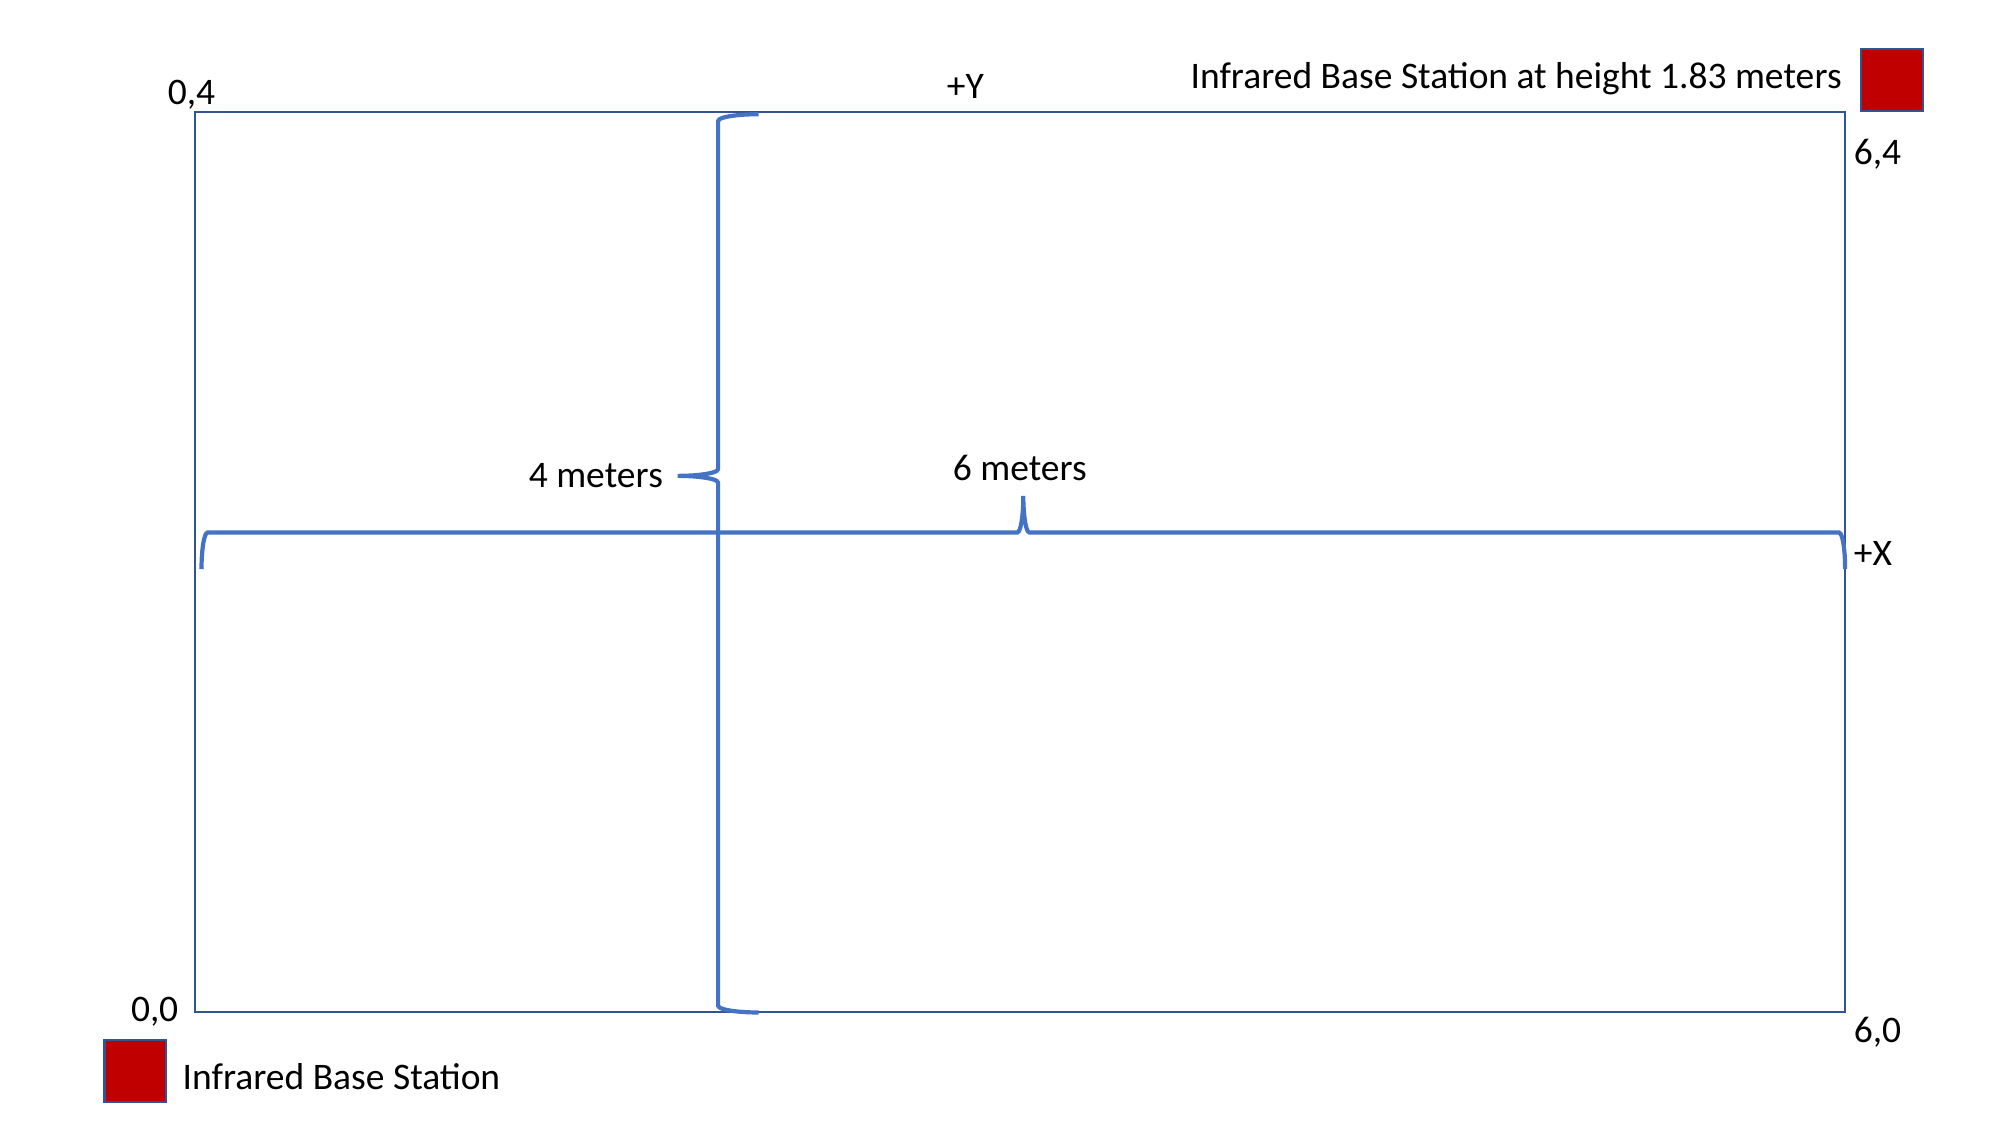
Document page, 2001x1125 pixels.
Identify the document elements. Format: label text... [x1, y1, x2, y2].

text_box 6,4 [1839, 119, 1917, 180]
text_box [759, 496, 1846, 570]
text_box [200, 532, 717, 570]
text_box [103, 1039, 167, 1103]
text_box 6,0 [1839, 998, 1917, 1058]
text_box 6 meters [938, 435, 1103, 496]
text_box 4 meters [513, 442, 678, 503]
text_box [194, 111, 1846, 1013]
text_box 0,0 [116, 976, 194, 1037]
text_box 0,4 [153, 59, 231, 120]
text_box +Y [932, 53, 999, 114]
text_box [1860, 48, 1924, 112]
text_box Infrared Base Station [167, 1044, 516, 1105]
text_box Infrared Base Station at height 1.83 meters [1175, 43, 1858, 103]
text_box +X [1839, 520, 1908, 581]
text_box [678, 113, 759, 1014]
